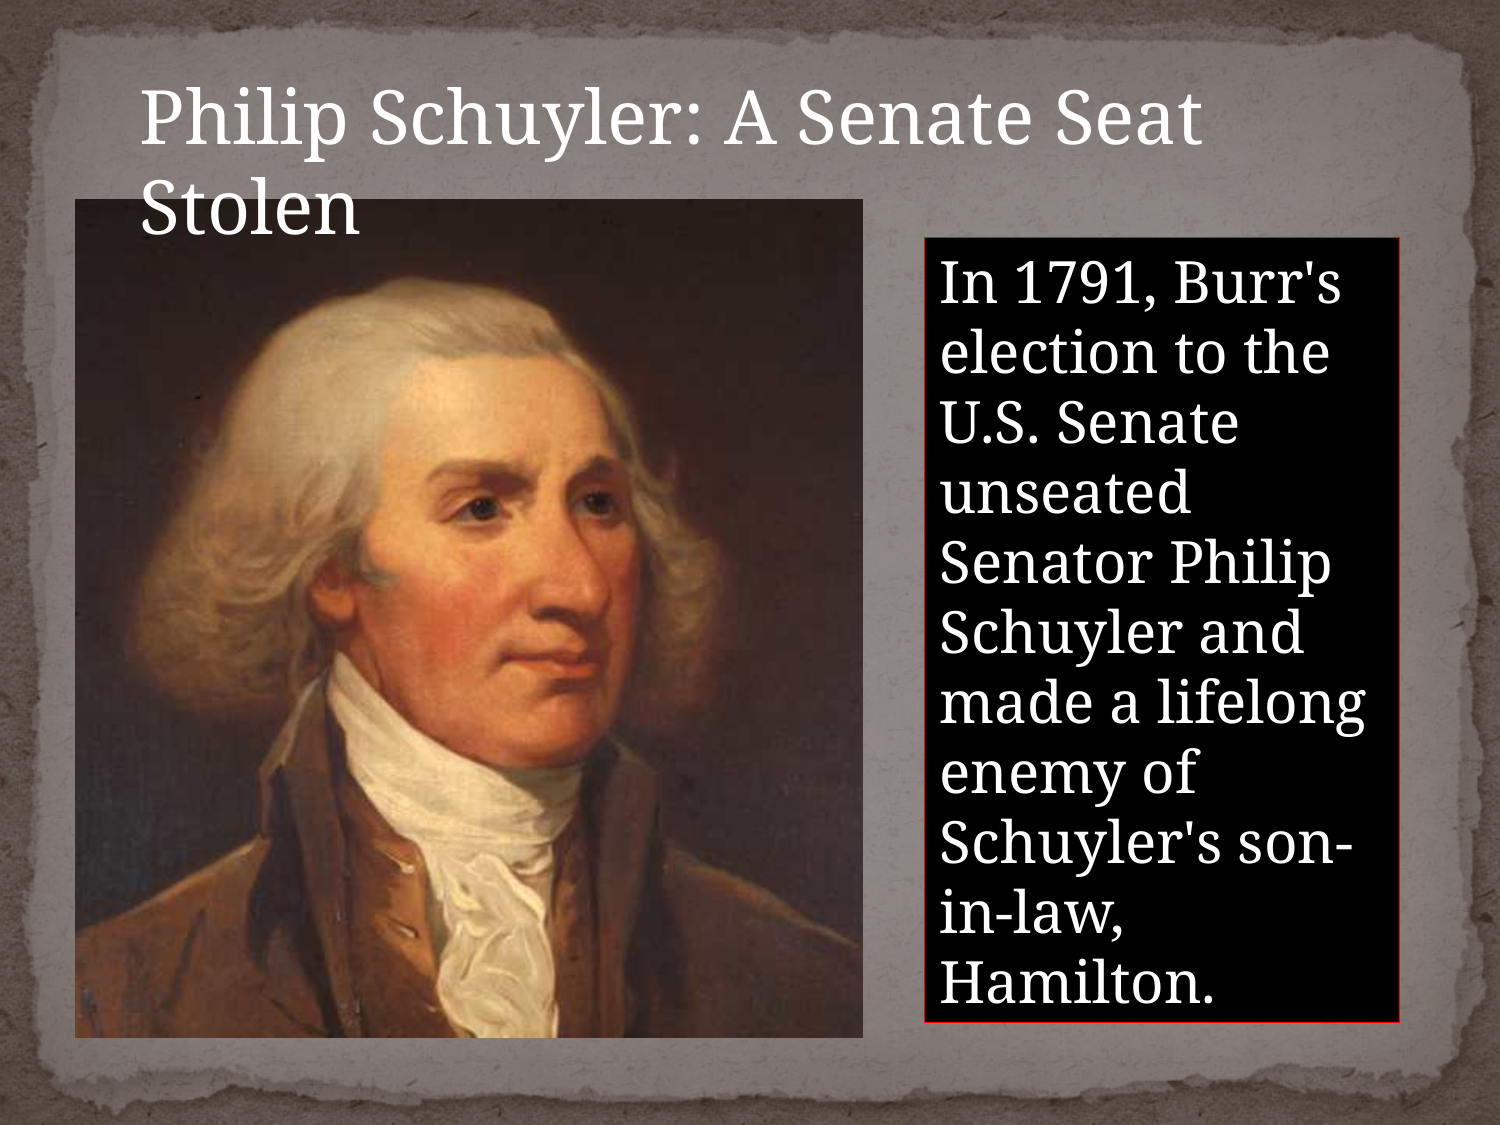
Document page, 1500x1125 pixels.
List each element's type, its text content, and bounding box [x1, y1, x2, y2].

text_box Philip Schuyler: A Senate Seat Stolen [125, 62, 1350, 258]
text_box In 1791, Burr's election to the U.S. Senate unseated Senator Philip Schuyler and made a lifelong enemy of Schuyler's son-in-law, Hamilton. [924, 237, 1400, 1023]
picture [75, 199, 863, 1038]
